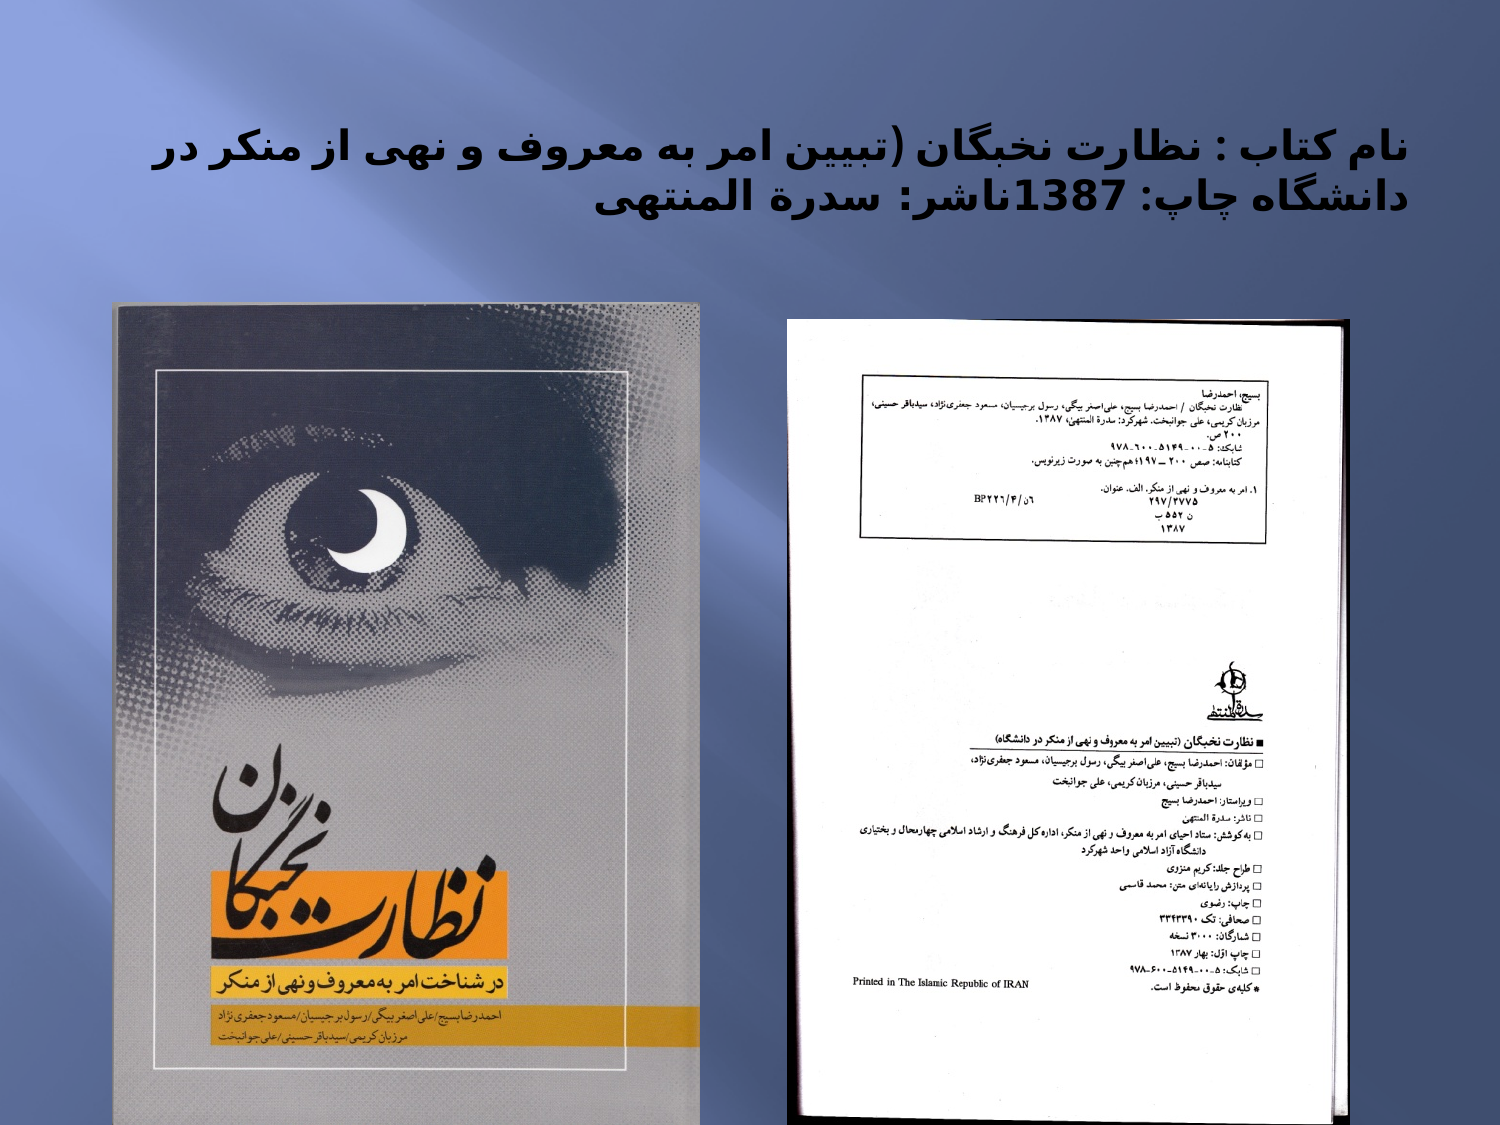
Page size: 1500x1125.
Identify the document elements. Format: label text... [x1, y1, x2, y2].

title نام کتاب : نظارت نخبگان (تبیین امر به معروف و نهی از منکر در دانشگاه چاپ: 1387ناشر: سدرة المنتهی [50, 75, 1425, 263]
picture [787, 318, 1351, 1125]
picture [112, 302, 701, 1125]
